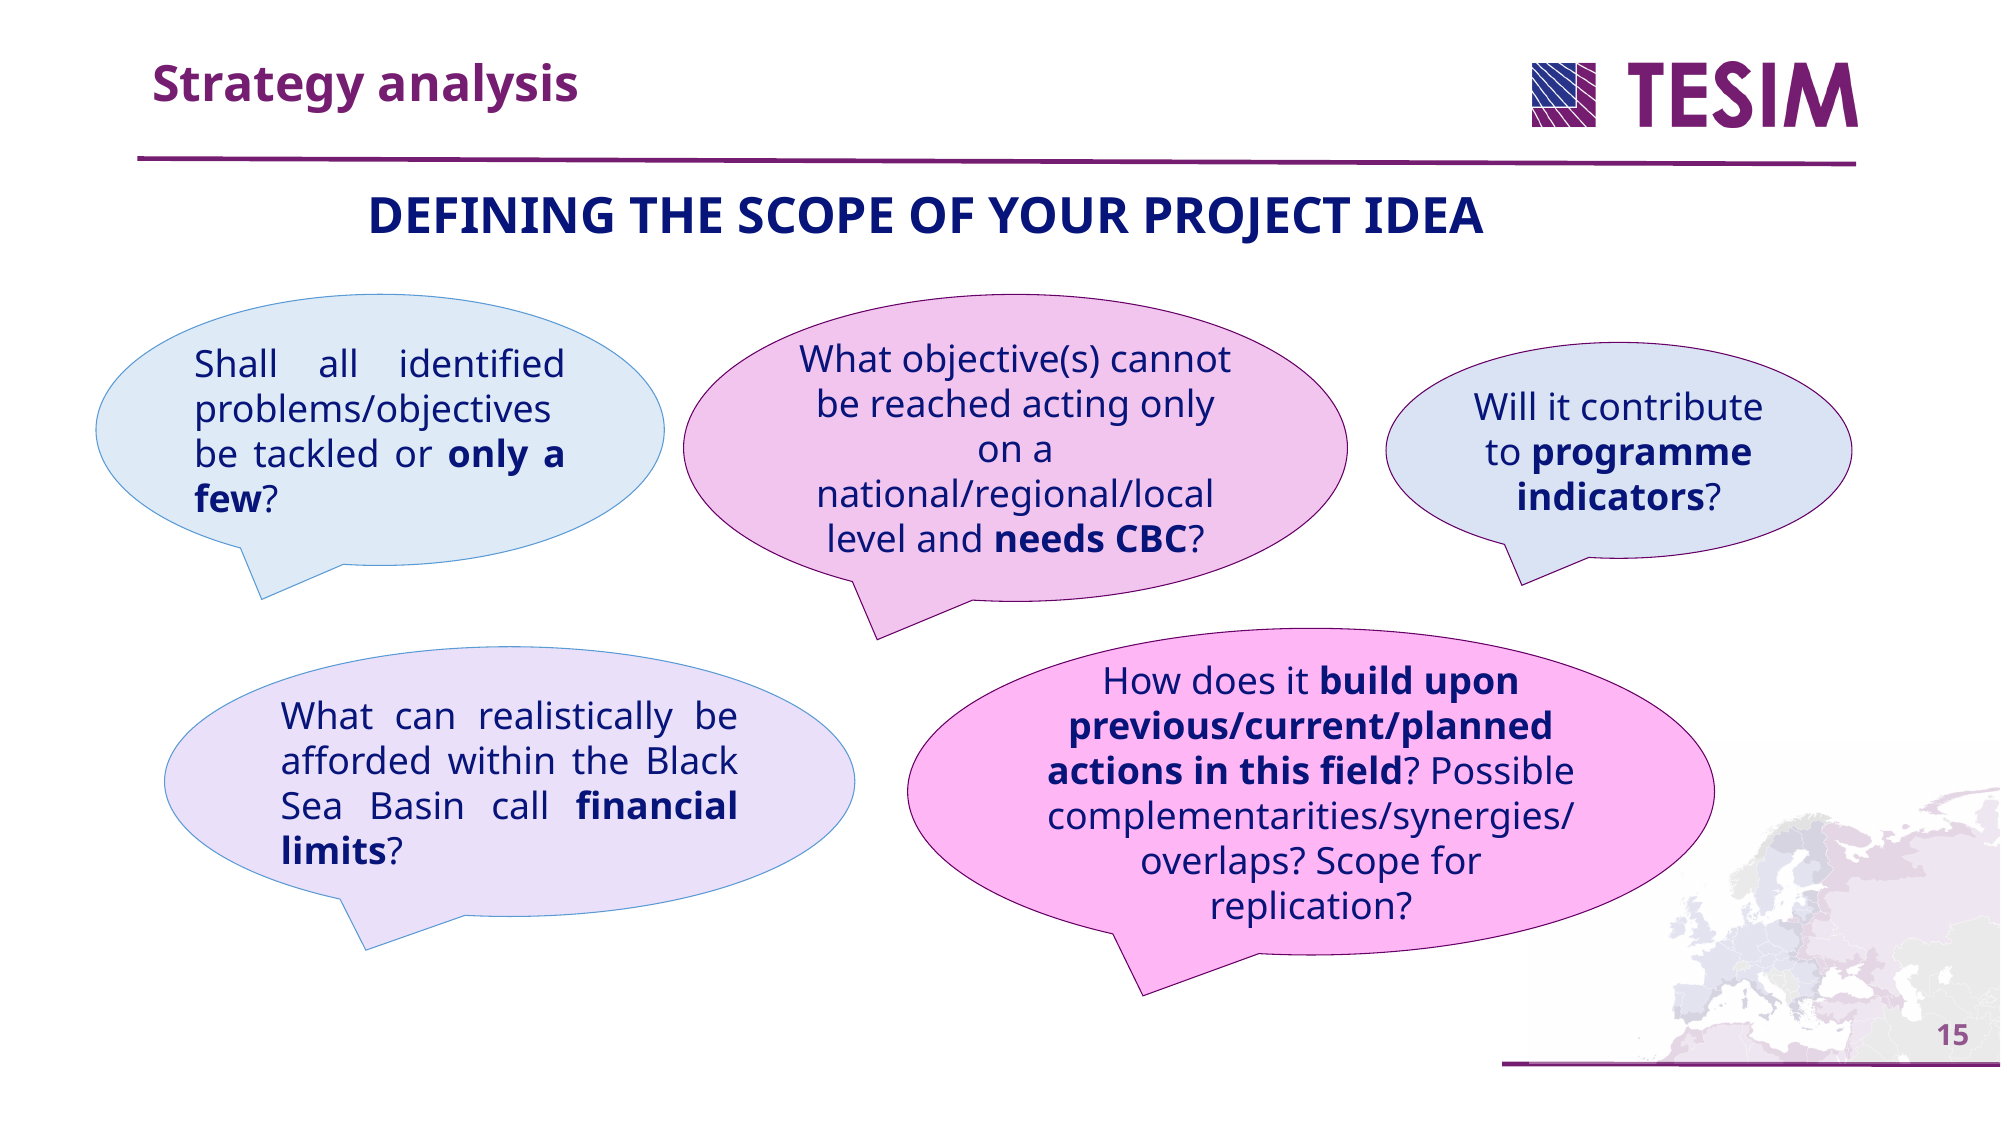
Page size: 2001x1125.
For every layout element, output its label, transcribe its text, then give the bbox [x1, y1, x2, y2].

text_box What can realistically be afforded within the Black Sea Basin call financial limits? [163, 646, 856, 951]
picture [1597, 61, 1858, 128]
text_box Shall all identified problems/objectives be tackled or only a few? [95, 293, 665, 601]
text_box What objective(s) cannot be reached acting only on a national/regional/local level and needs CBC? [683, 293, 1348, 641]
list Strategy analysis [137, 51, 1597, 149]
text_box How does it build upon previous/current/planned actions in this field? Possible complementarities/synergies/overlaps? Scope for replication? [907, 627, 1716, 997]
text_box Will it contribute to programme indicators? [1385, 341, 1853, 586]
list DEFINING THE SCOPE OF YOUR PROJECT IDEA [137, 183, 1715, 963]
